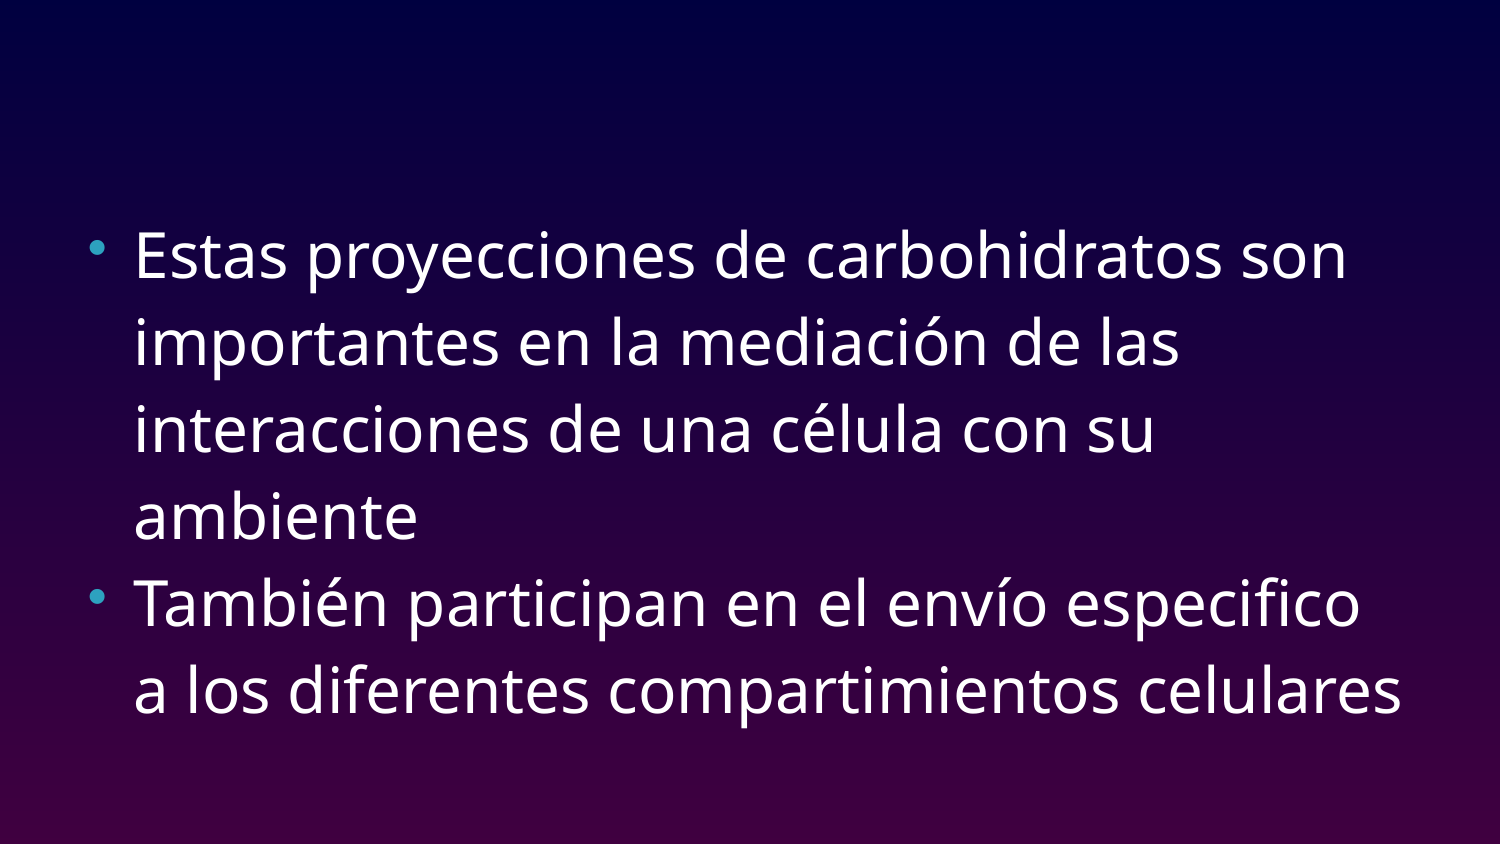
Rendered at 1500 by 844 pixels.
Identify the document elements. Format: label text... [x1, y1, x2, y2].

list Estas proyecciones de carbohidratos son importantes en la mediación de las interacciones de una célula con su ambiente También participan en el envío especifico a los diferentes compartimientos celulares [75, 202, 1425, 760]
